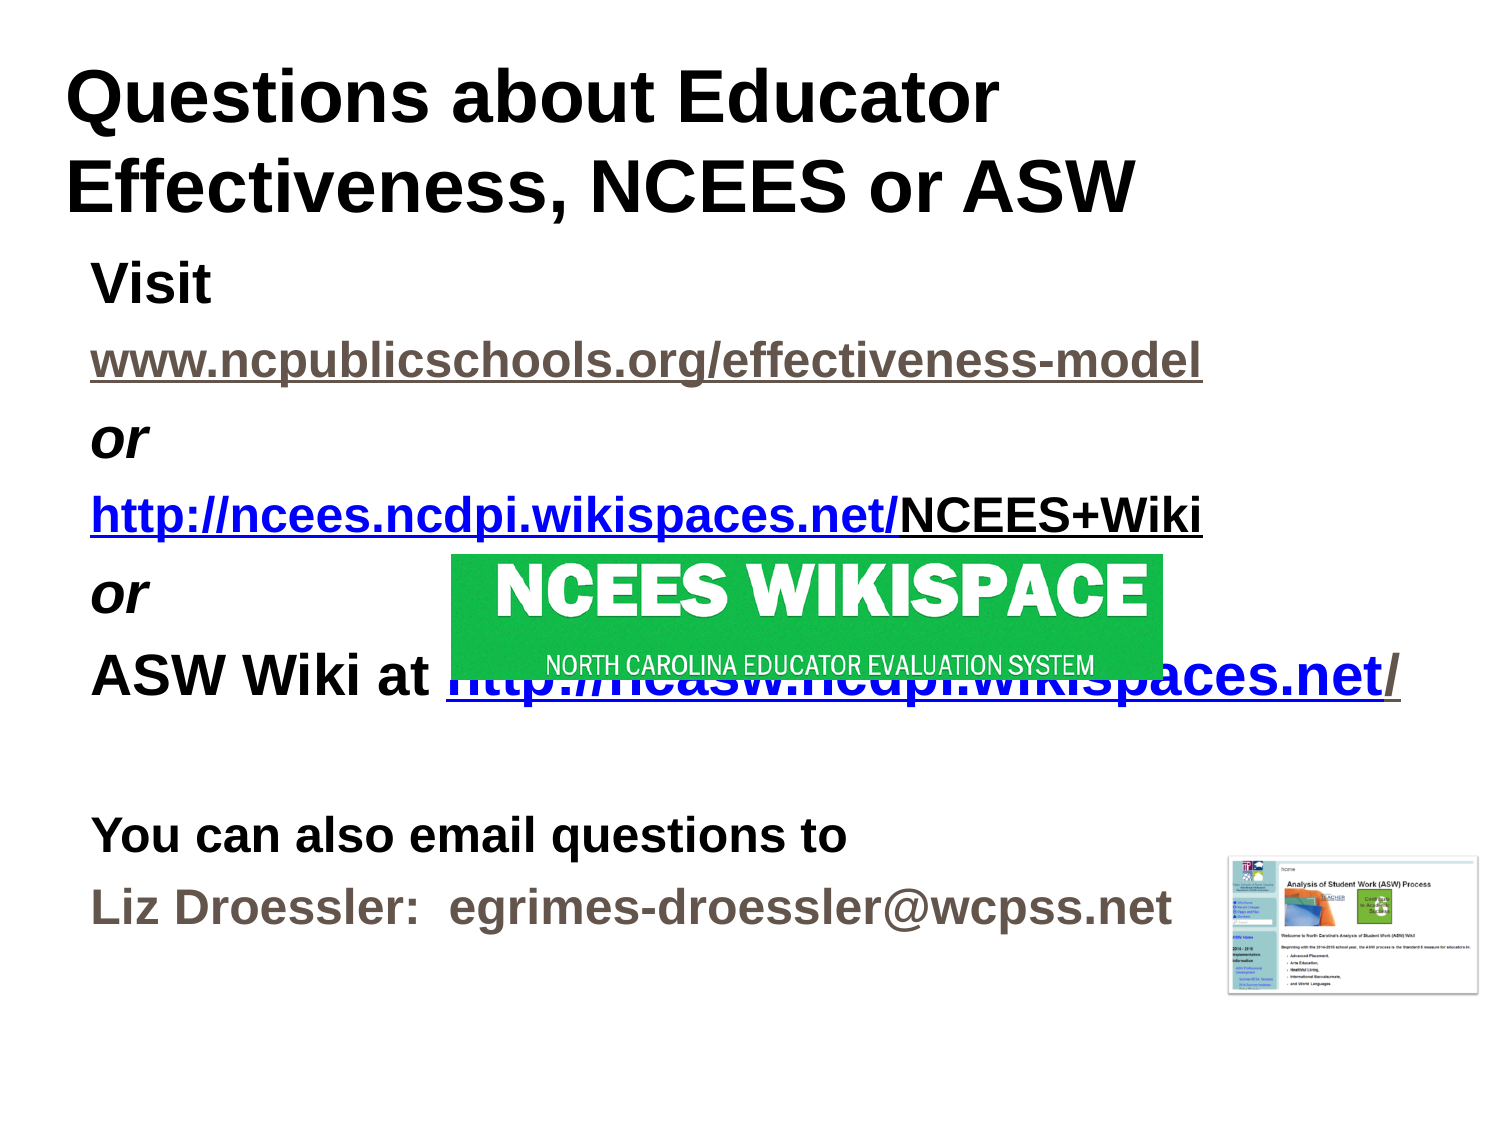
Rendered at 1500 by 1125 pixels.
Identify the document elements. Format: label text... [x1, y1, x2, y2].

picture [1224, 853, 1481, 998]
picture [449, 552, 1163, 681]
list Visit www.ncpublicschools.org/effectiveness-model or http://ncees.ncdpi.wikispaces.net/ NCEES+Wiki or ASW Wiki at http://ncasw.ncdpi.wikispaces.net/ You can also email questions to Liz Droessler: egrimes-droessler@wcpss.net [75, 237, 1488, 1088]
title Questions about Educator Effectiveness, NCEES or ASW [50, 50, 1450, 225]
